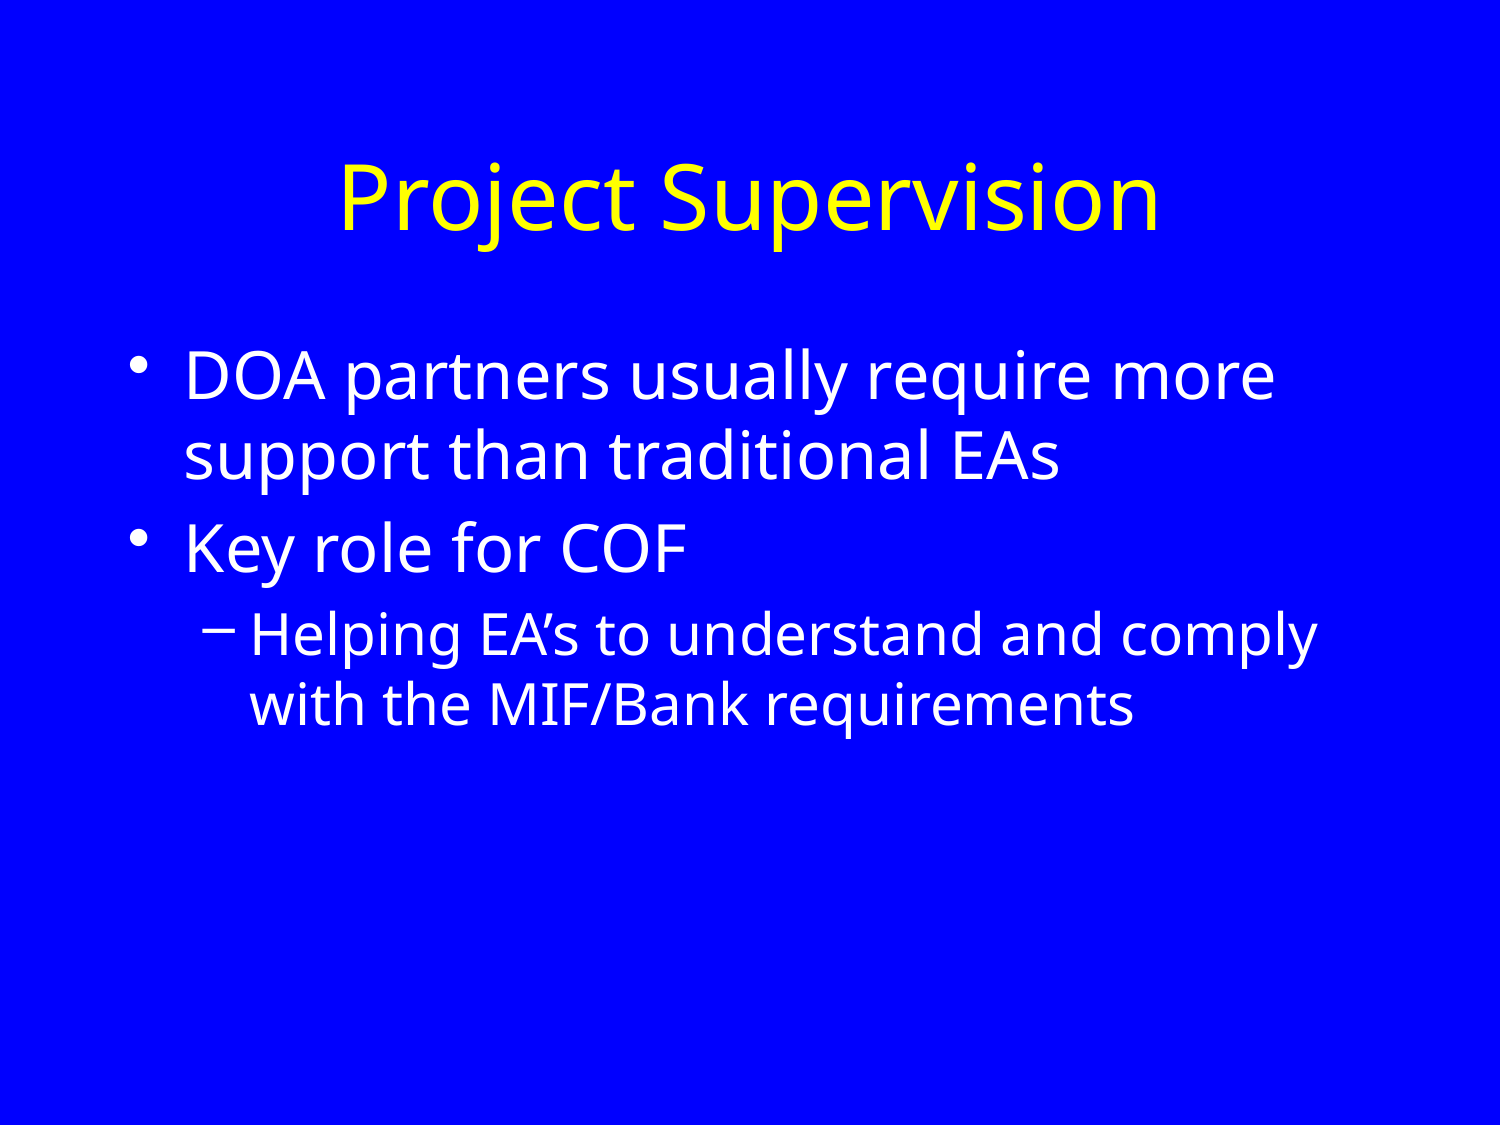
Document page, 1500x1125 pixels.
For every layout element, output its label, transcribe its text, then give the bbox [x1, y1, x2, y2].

title Project Supervision [112, 99, 1388, 288]
list DOA partners usually require more support than traditional EAs Key role for COF Helping EA’s to understand and comply with the MIF/Bank requirements [112, 324, 1388, 1001]
